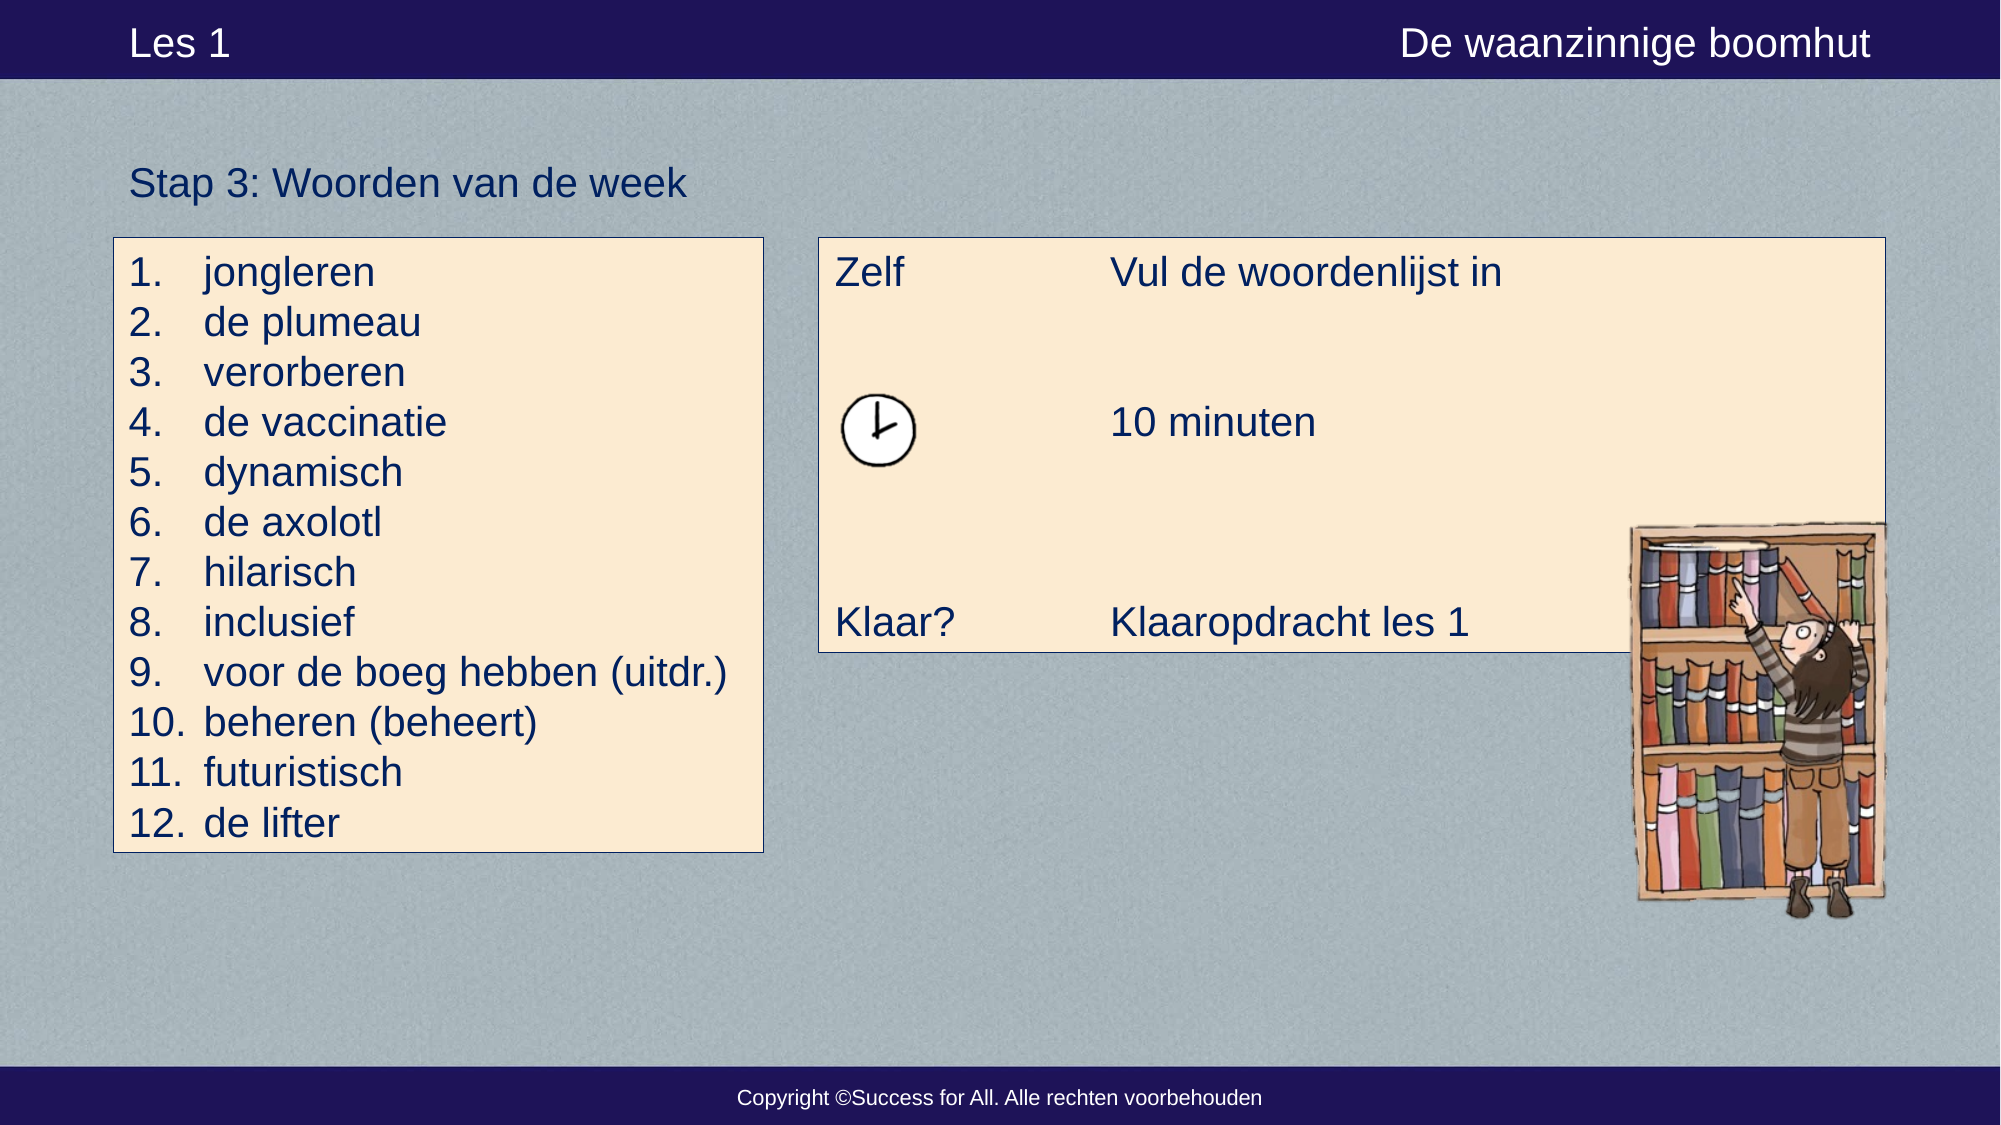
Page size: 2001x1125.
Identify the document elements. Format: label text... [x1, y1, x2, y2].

text_box Copyright ©Success for All. Alle rechten voorbehouden [0, 1076, 2000, 1125]
text_box Stap 3: Woorden van de week [113, 148, 1635, 214]
text_box Zelf Vul de woordenlijst in 10 minuten Klaar? Klaaropdracht les 1 [818, 237, 1886, 653]
text_box jongleren de plumeau verorberen de vaccinatie dynamisch de axolotl hilarisch inclusief voor de boeg hebben (uitdr.) beheren (beheert) futuristisch de lifter [113, 237, 764, 853]
text_box Les 1 [114, 8, 354, 73]
picture [0, 0, 2001, 1125]
text_box De waanzinnige boomhut [999, 8, 1886, 73]
